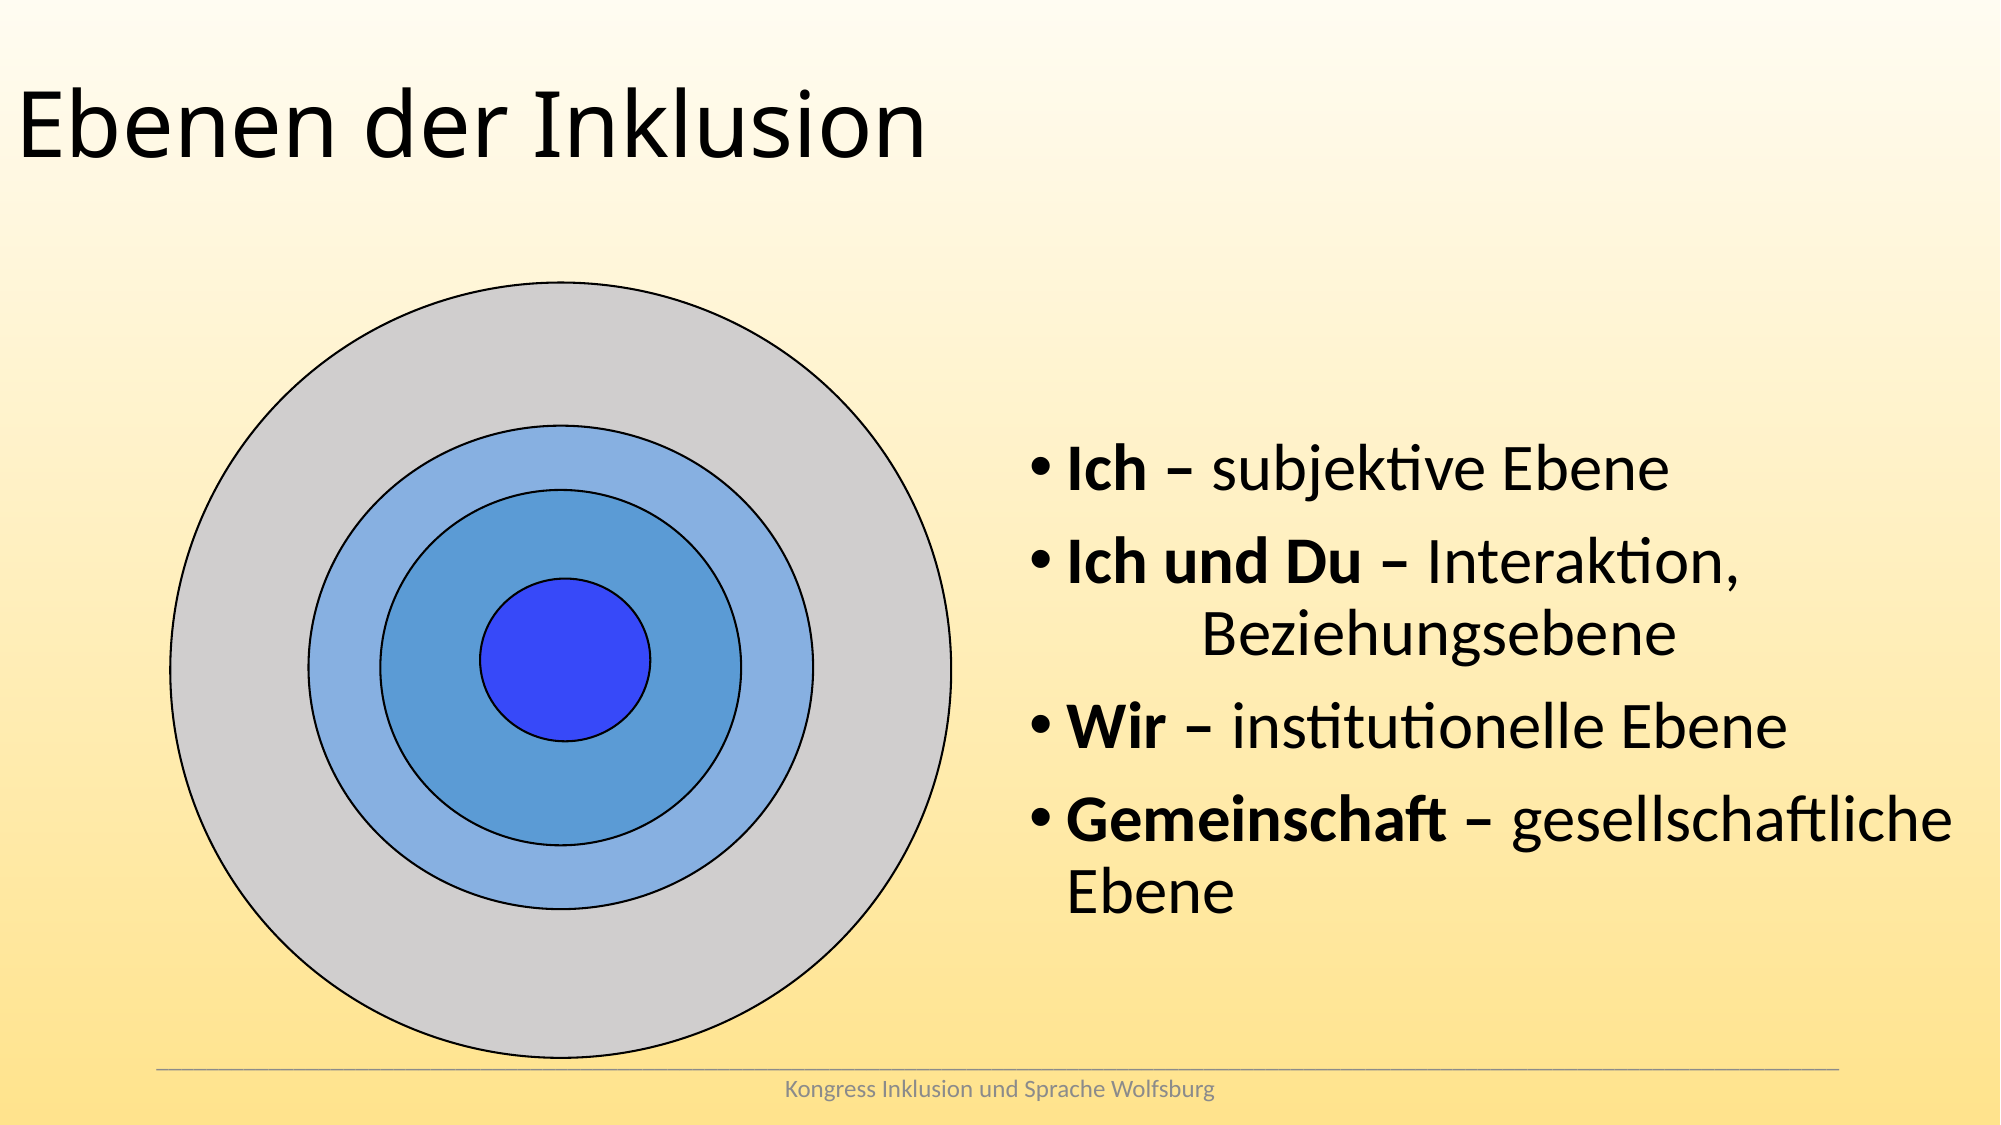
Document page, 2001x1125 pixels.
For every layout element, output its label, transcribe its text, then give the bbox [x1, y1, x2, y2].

text_box [169, 281, 953, 1059]
text_box [786, 556, 815, 779]
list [331, 354, 786, 960]
footer _______________________________________________________________________________________________________________________________________ Kongress Inklusion und Sprache Wolfsburg [137, 1042, 1863, 1103]
title Ebenen der Inklusion [0, 0, 2000, 256]
list Ich – subjektive Ebene Ich und Du – Interaktion, Beziehungsebene Wir – institutionelle Ebene Gemeinschaft – gesellschaftliche Ebene [1014, 425, 2000, 1022]
text_box [307, 565, 331, 770]
